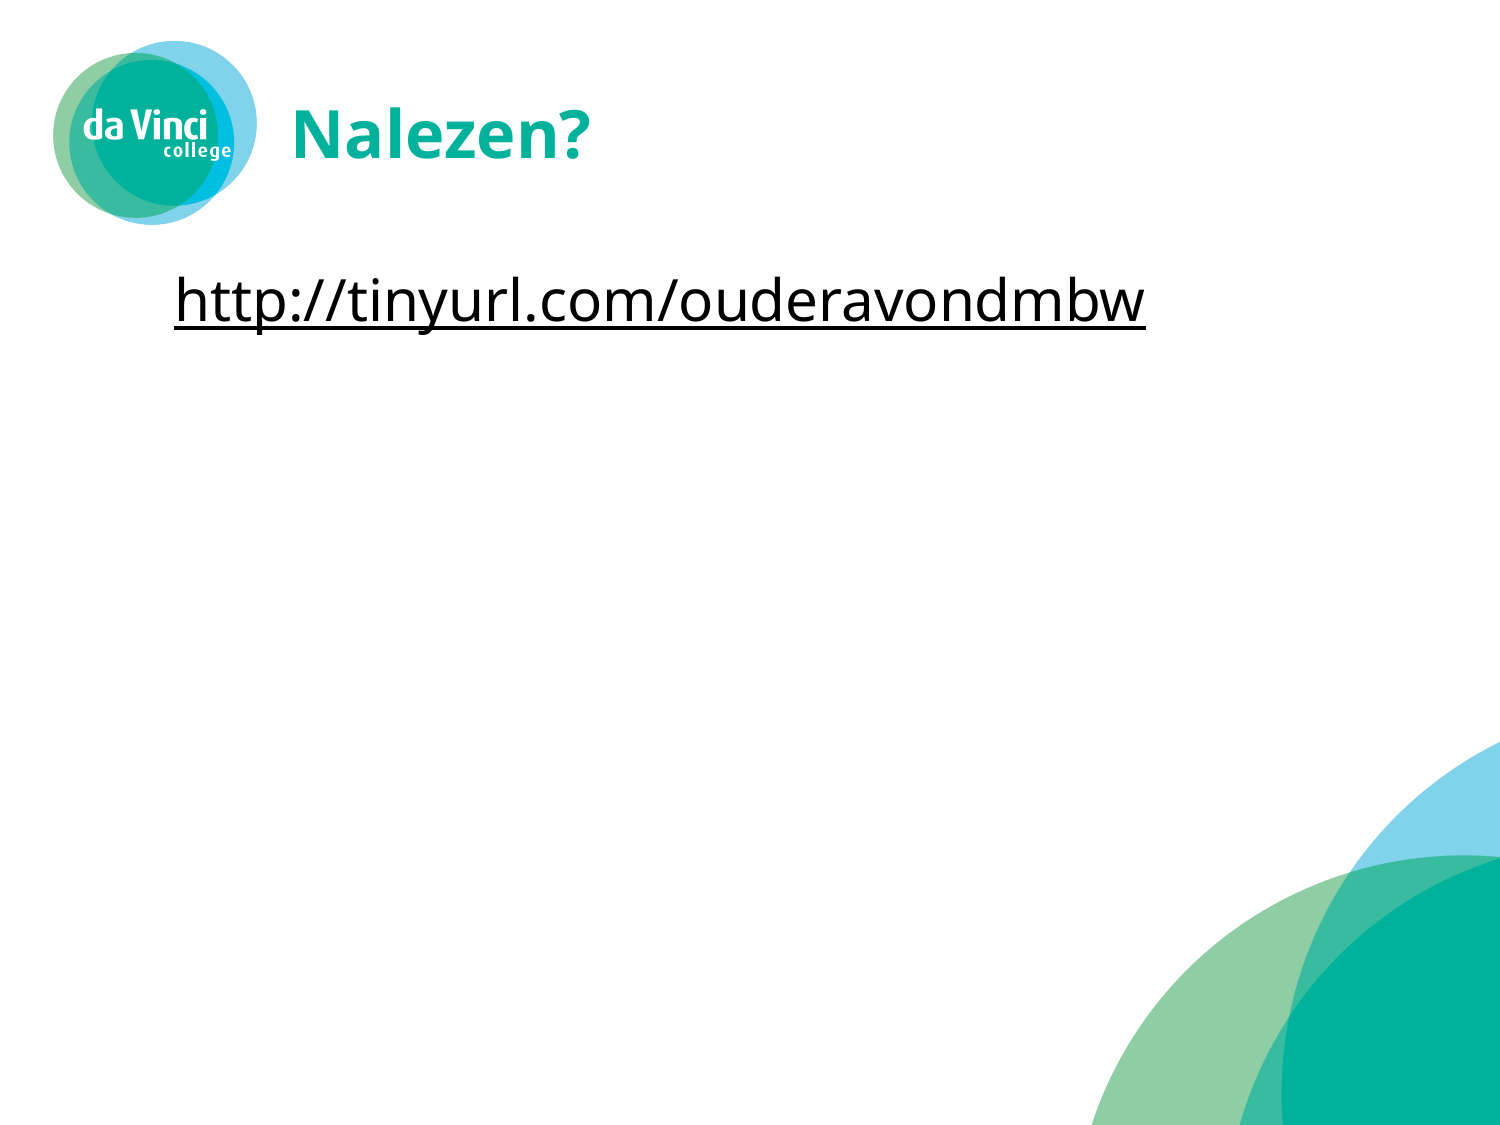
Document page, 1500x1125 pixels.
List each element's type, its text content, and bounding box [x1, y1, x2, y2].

title Nalezen? [275, 37, 1424, 180]
picture [0, 0, 1500, 1125]
list http://tinyurl.com/ouderavondmbw [159, 255, 1425, 1005]
